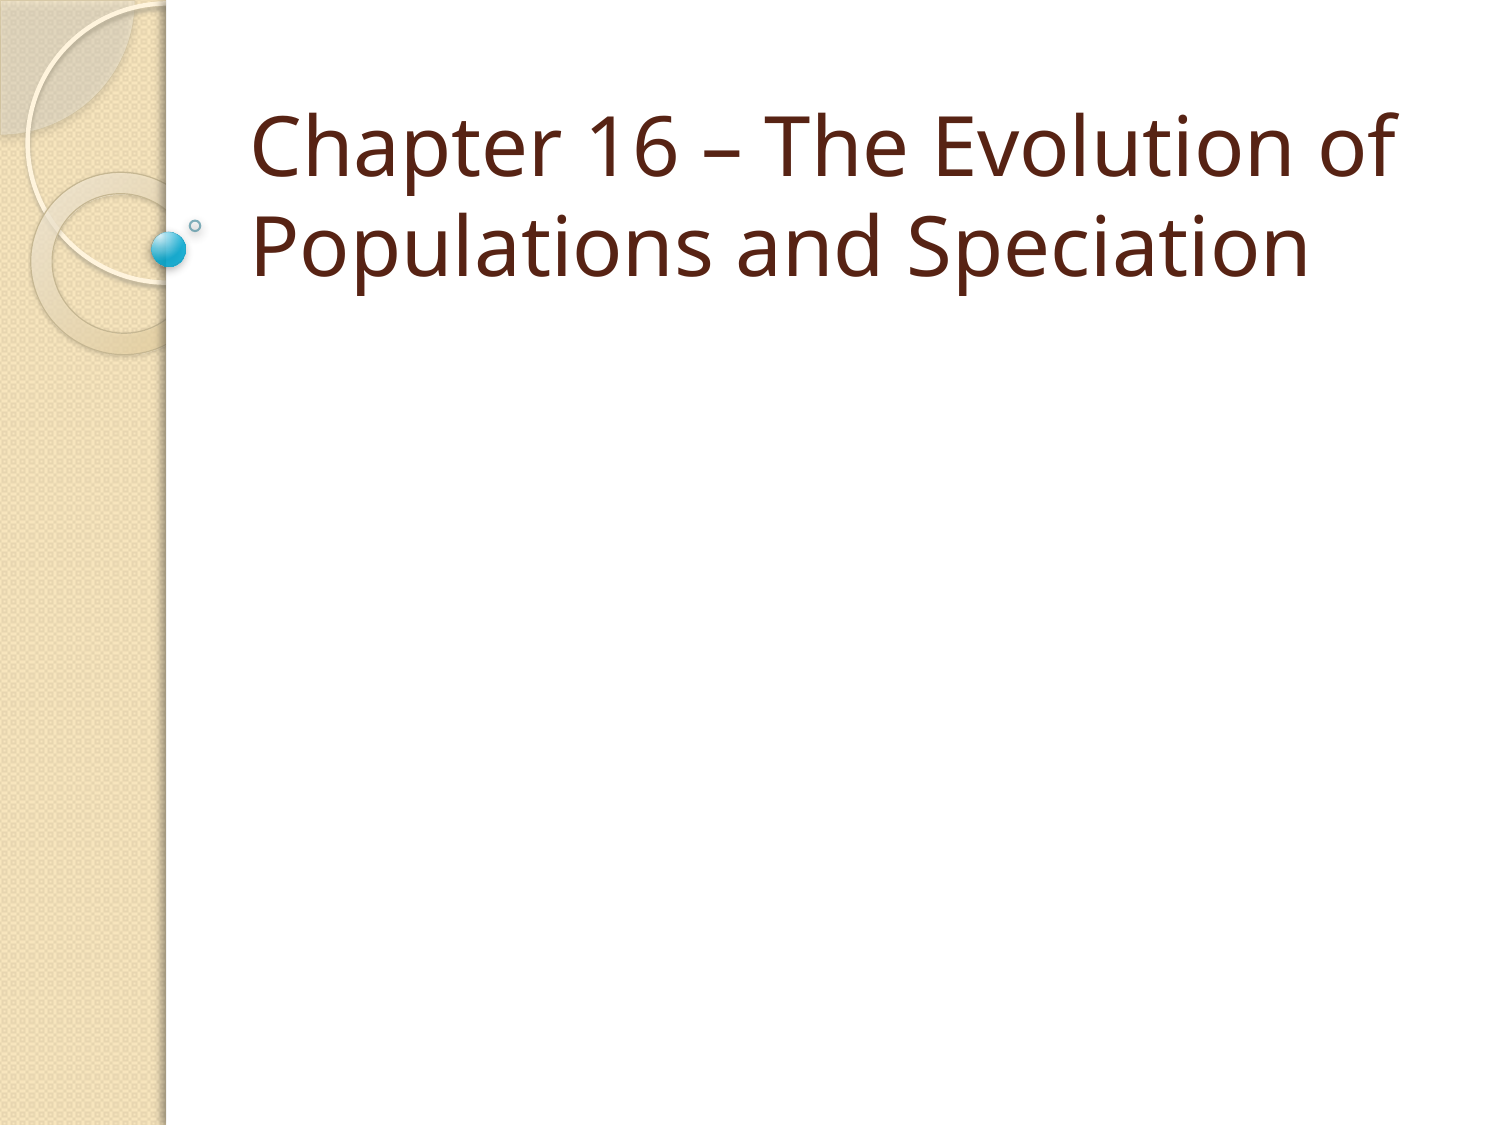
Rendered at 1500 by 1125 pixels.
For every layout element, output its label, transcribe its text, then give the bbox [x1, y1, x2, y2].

title Chapter 16 – The Evolution of Populations and Speciation [234, 59, 1450, 301]
